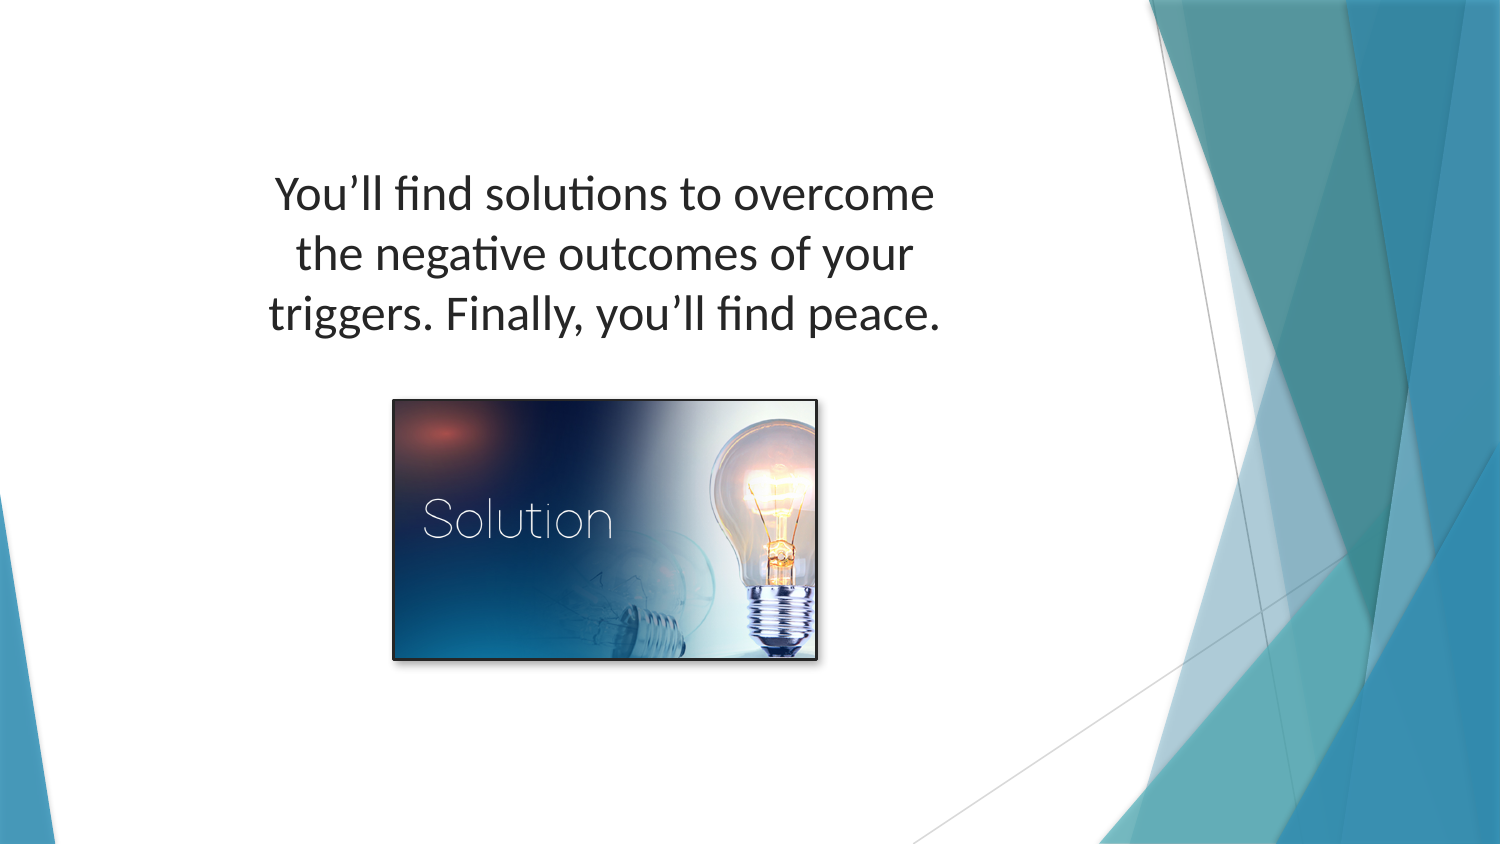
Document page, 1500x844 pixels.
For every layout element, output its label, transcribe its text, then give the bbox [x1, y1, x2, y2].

text_box You’ll find solutions to overcome the negative outcomes of your triggers. Finally, you’ll find peace. [247, 153, 963, 366]
picture [394, 400, 817, 659]
